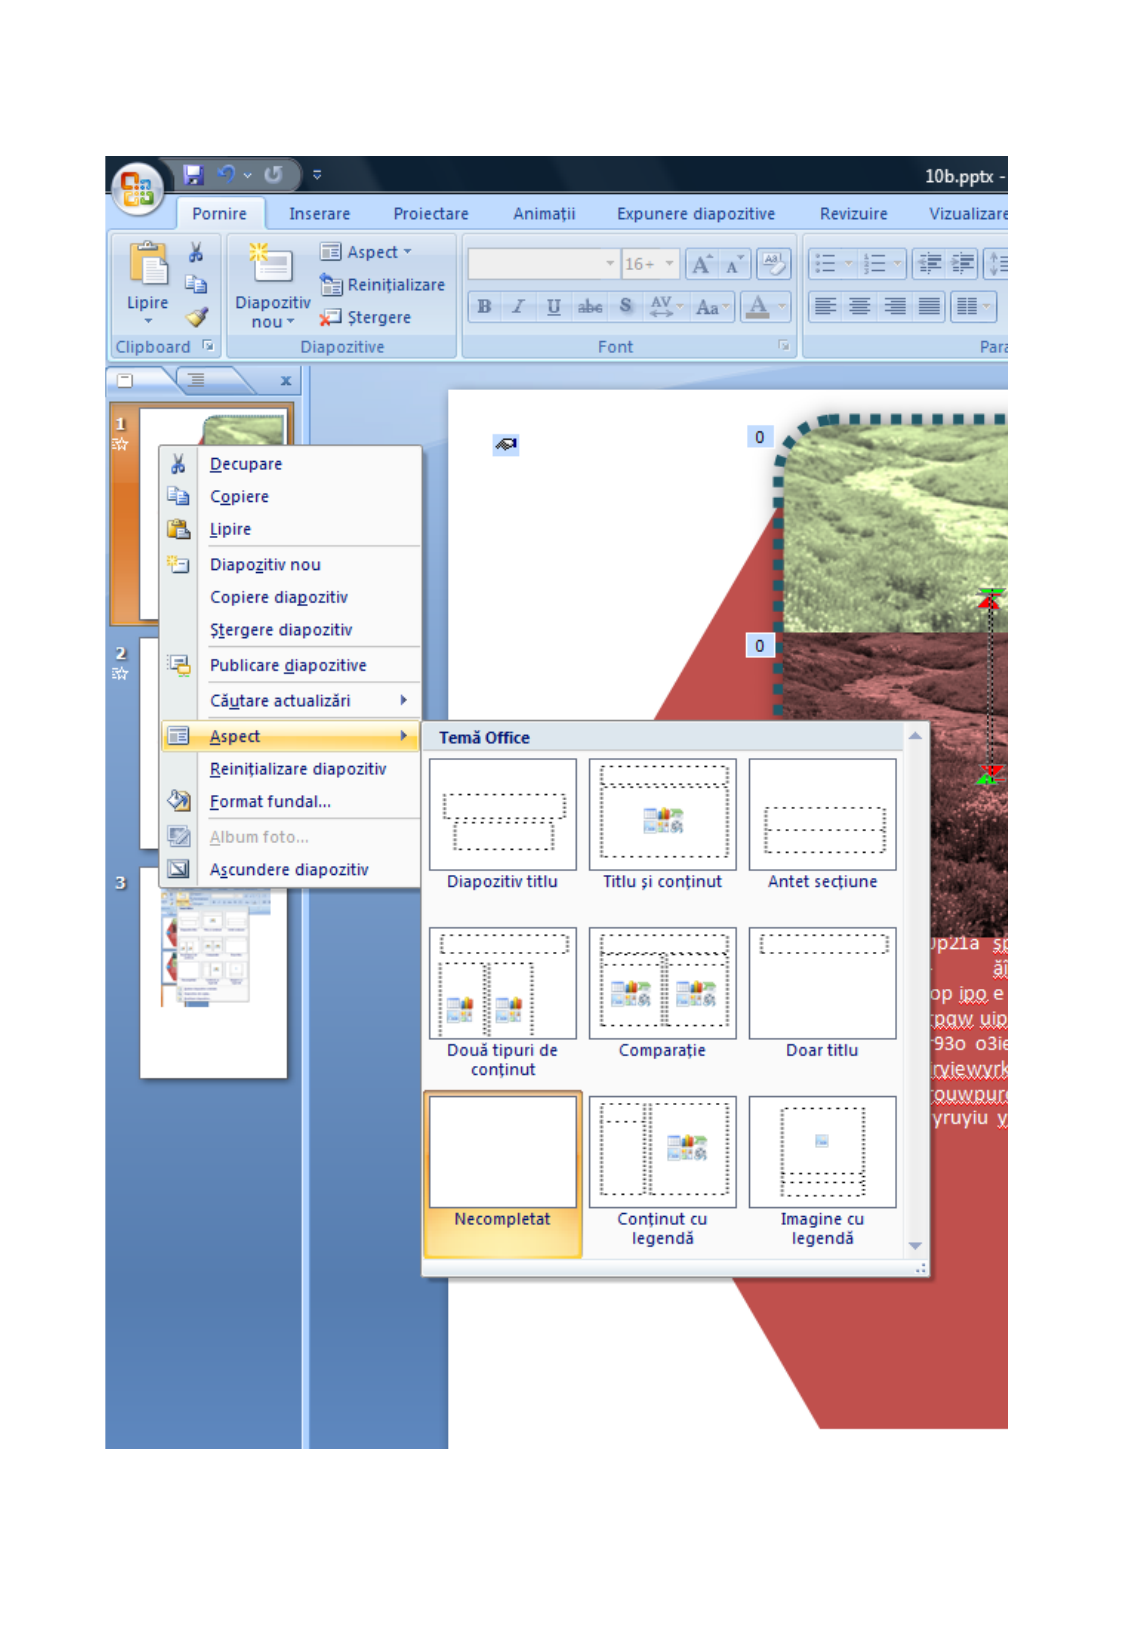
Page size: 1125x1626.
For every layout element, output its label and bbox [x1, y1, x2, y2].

picture [105, 155, 1008, 1449]
